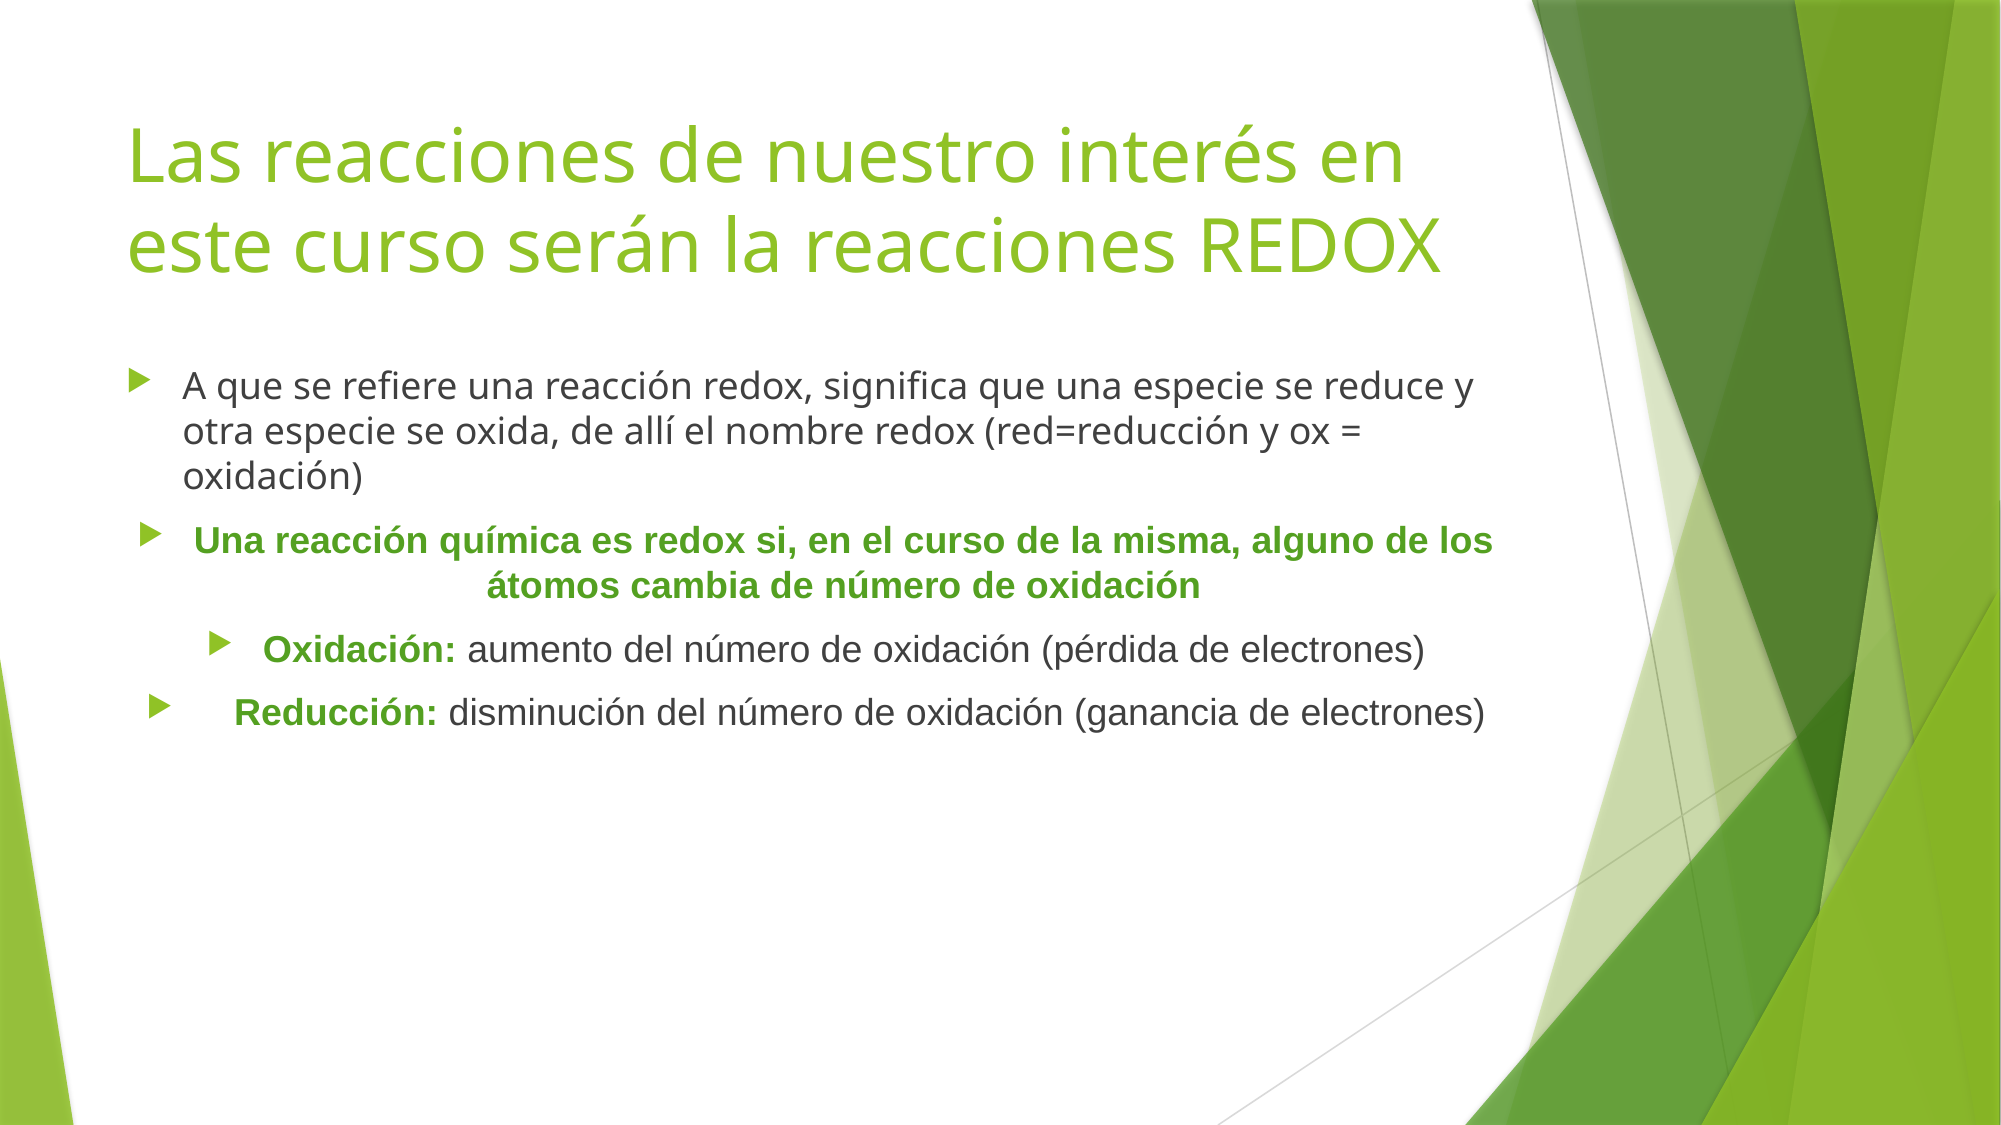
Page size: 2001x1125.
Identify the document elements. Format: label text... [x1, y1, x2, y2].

list A que se refiere una reacción redox, significa que una especie se reduce y otra especie se oxida, de allí el nombre redox (red=reducción y ox = oxidación) Una reacción química es redox si, en el curso de la misma, alguno de los átomos cambia de número de oxidación Oxidación: aumento del número de oxidación (pérdida de electrones) Reducción: disminución del número de oxidación (ganancia de electrones) [111, 354, 1522, 992]
title Las reacciones de nuestro interés en este curso serán la reacciones REDOX [111, 99, 1522, 317]
